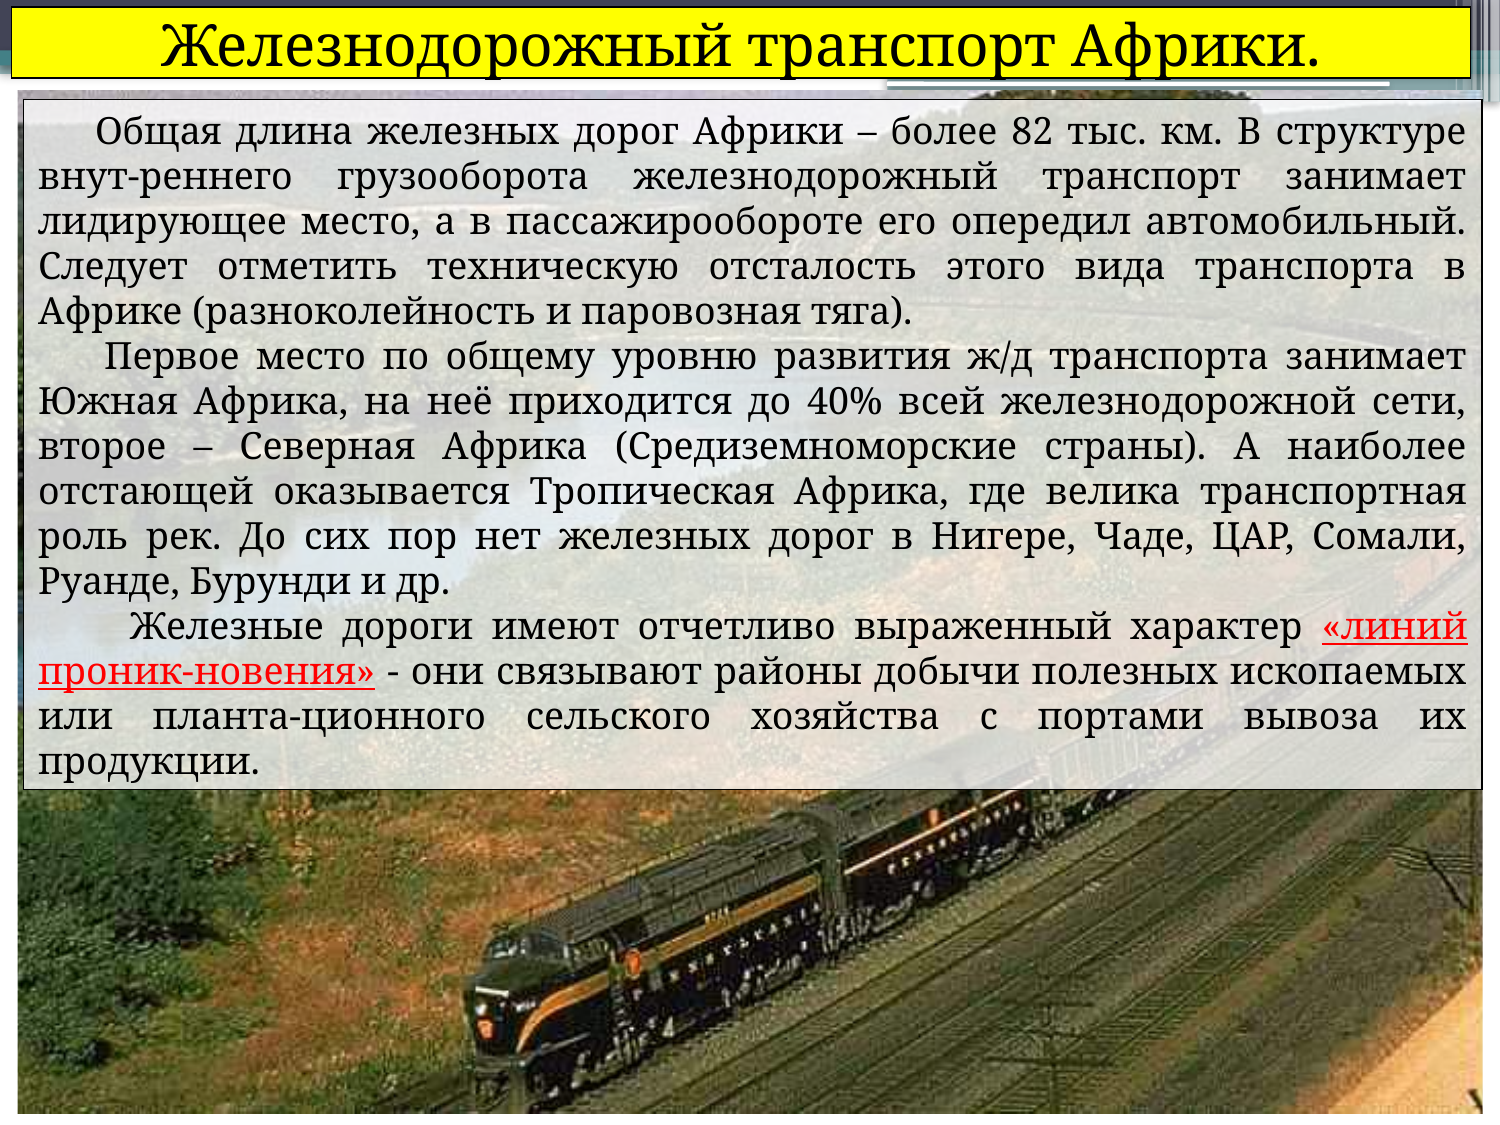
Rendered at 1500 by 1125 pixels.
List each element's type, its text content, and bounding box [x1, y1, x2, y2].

picture [17, 89, 1483, 1115]
text_box Железнодорожный транспорт Африки. [11, 7, 1471, 79]
